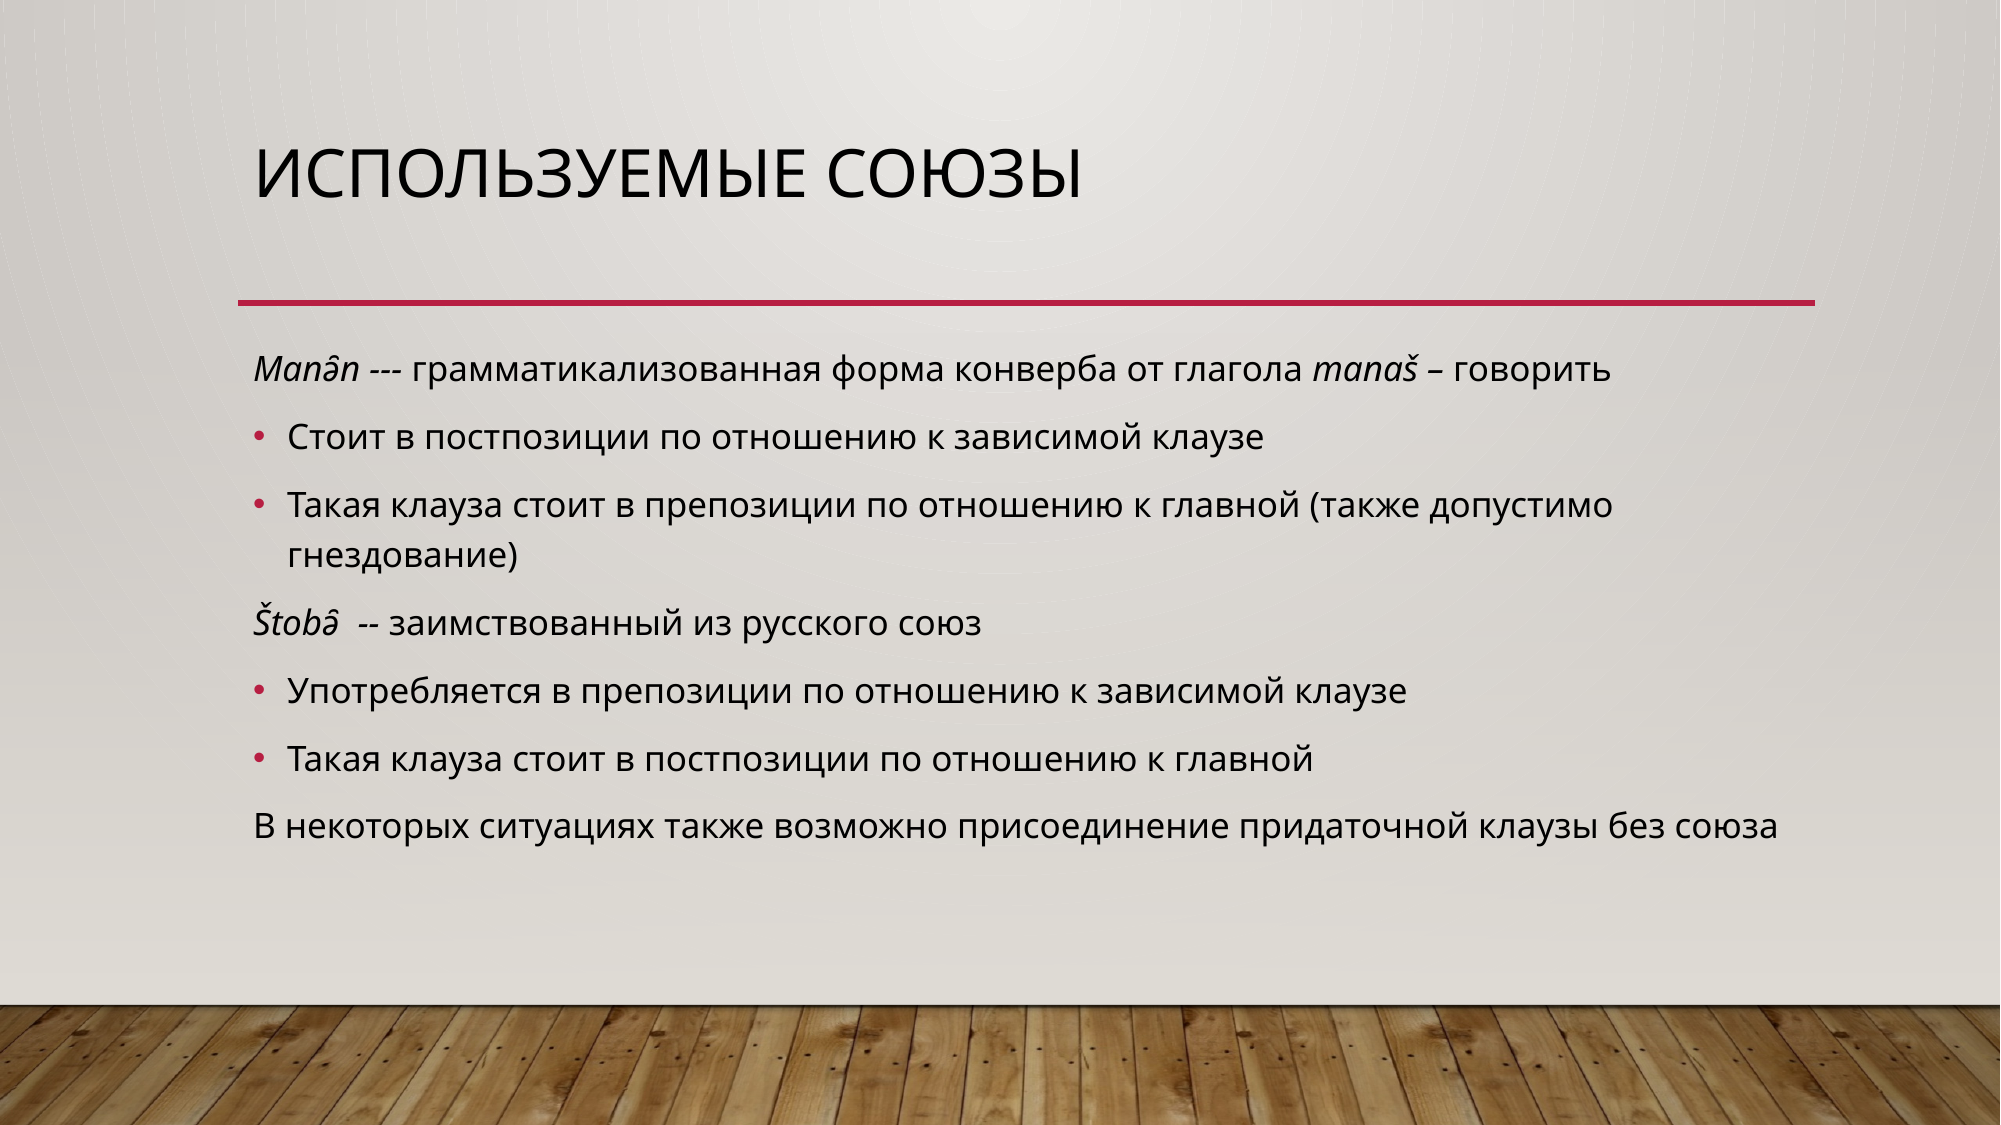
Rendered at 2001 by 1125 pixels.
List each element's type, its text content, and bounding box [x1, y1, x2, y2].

title Используемые союзы [238, 131, 1814, 305]
list Manə̑n --- грамматикализованная форма конверба от глагола manaš – говорить Стоит в постпозиции по отношению к зависимой клаузе Такая клауза стоит в препозиции по отношению к главной (также допустимо гнездование) Štobə̑ -- заимствованный из русского союз Употребляется в препозиции по отношению к зависимой клаузе Такая клауза стоит в постпозиции по отношению к главной В некоторых ситуациях также возможно присоединение придаточной клаузы без союза [238, 330, 1814, 897]
picture [0, 1005, 2000, 1125]
